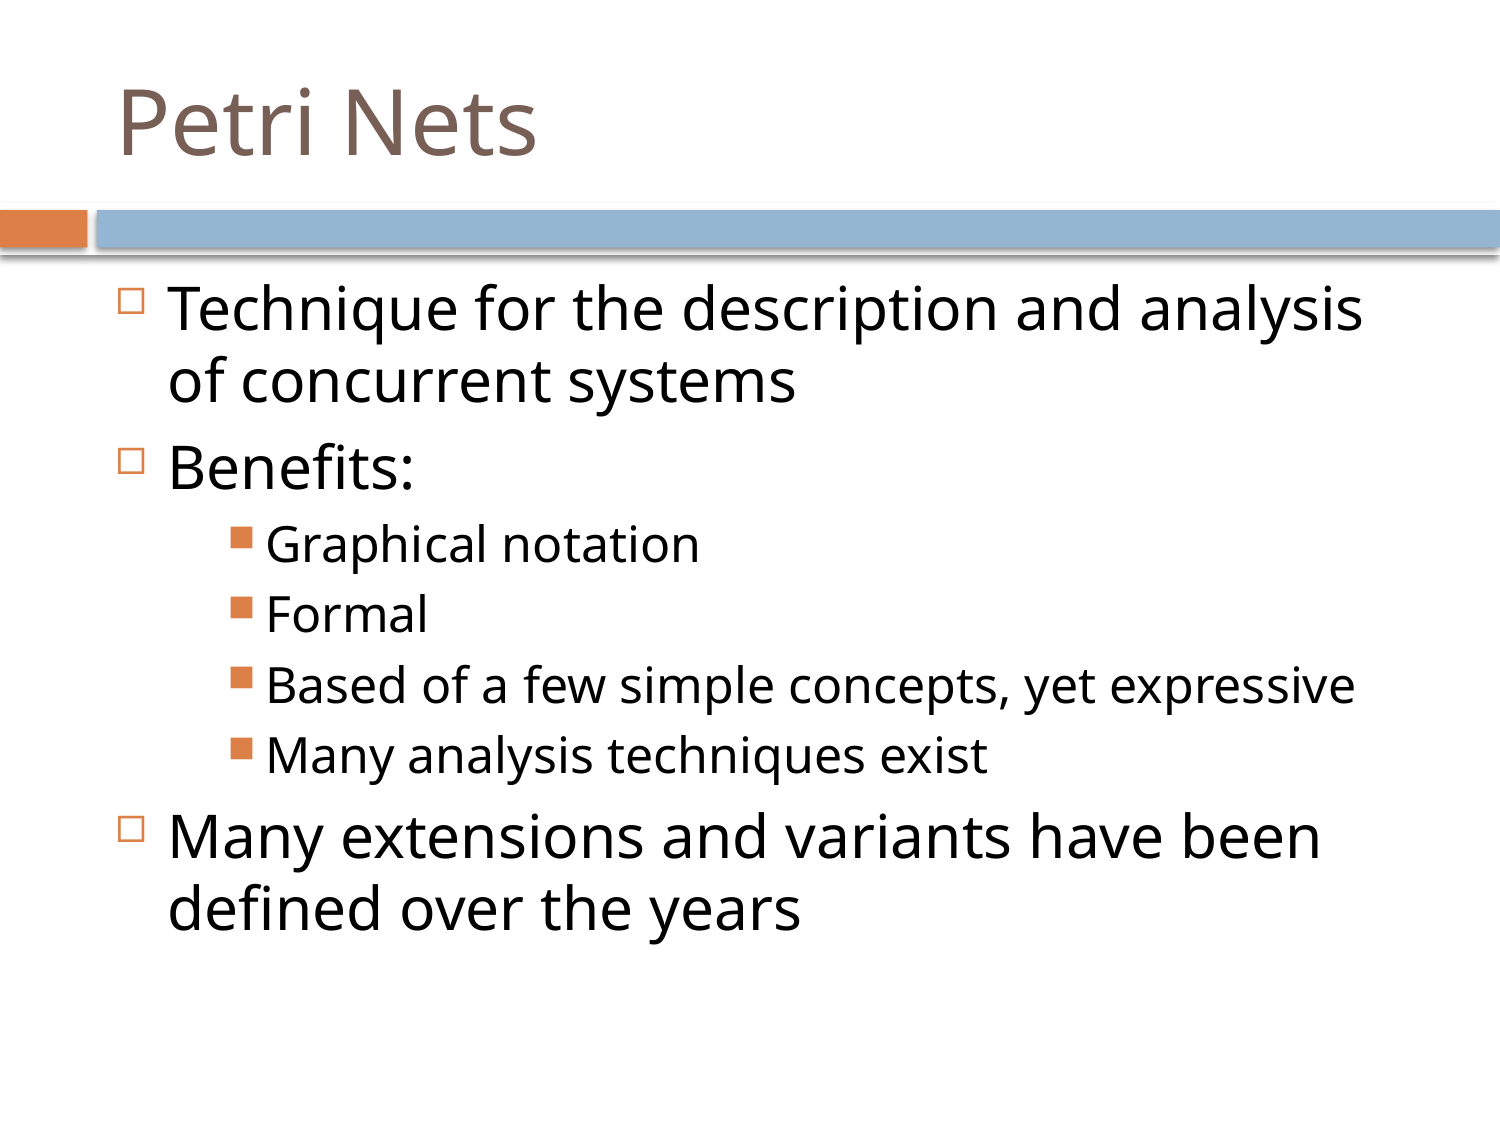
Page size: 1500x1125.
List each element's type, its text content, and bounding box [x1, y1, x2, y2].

title Petri Nets [100, 37, 1438, 200]
list Technique for the description and analysis of concurrent systems Benefits: Graphical notation Formal Based of a few simple concepts, yet expressive Many analysis techniques exist Many extensions and variants have been defined over the years [100, 262, 1438, 1000]
